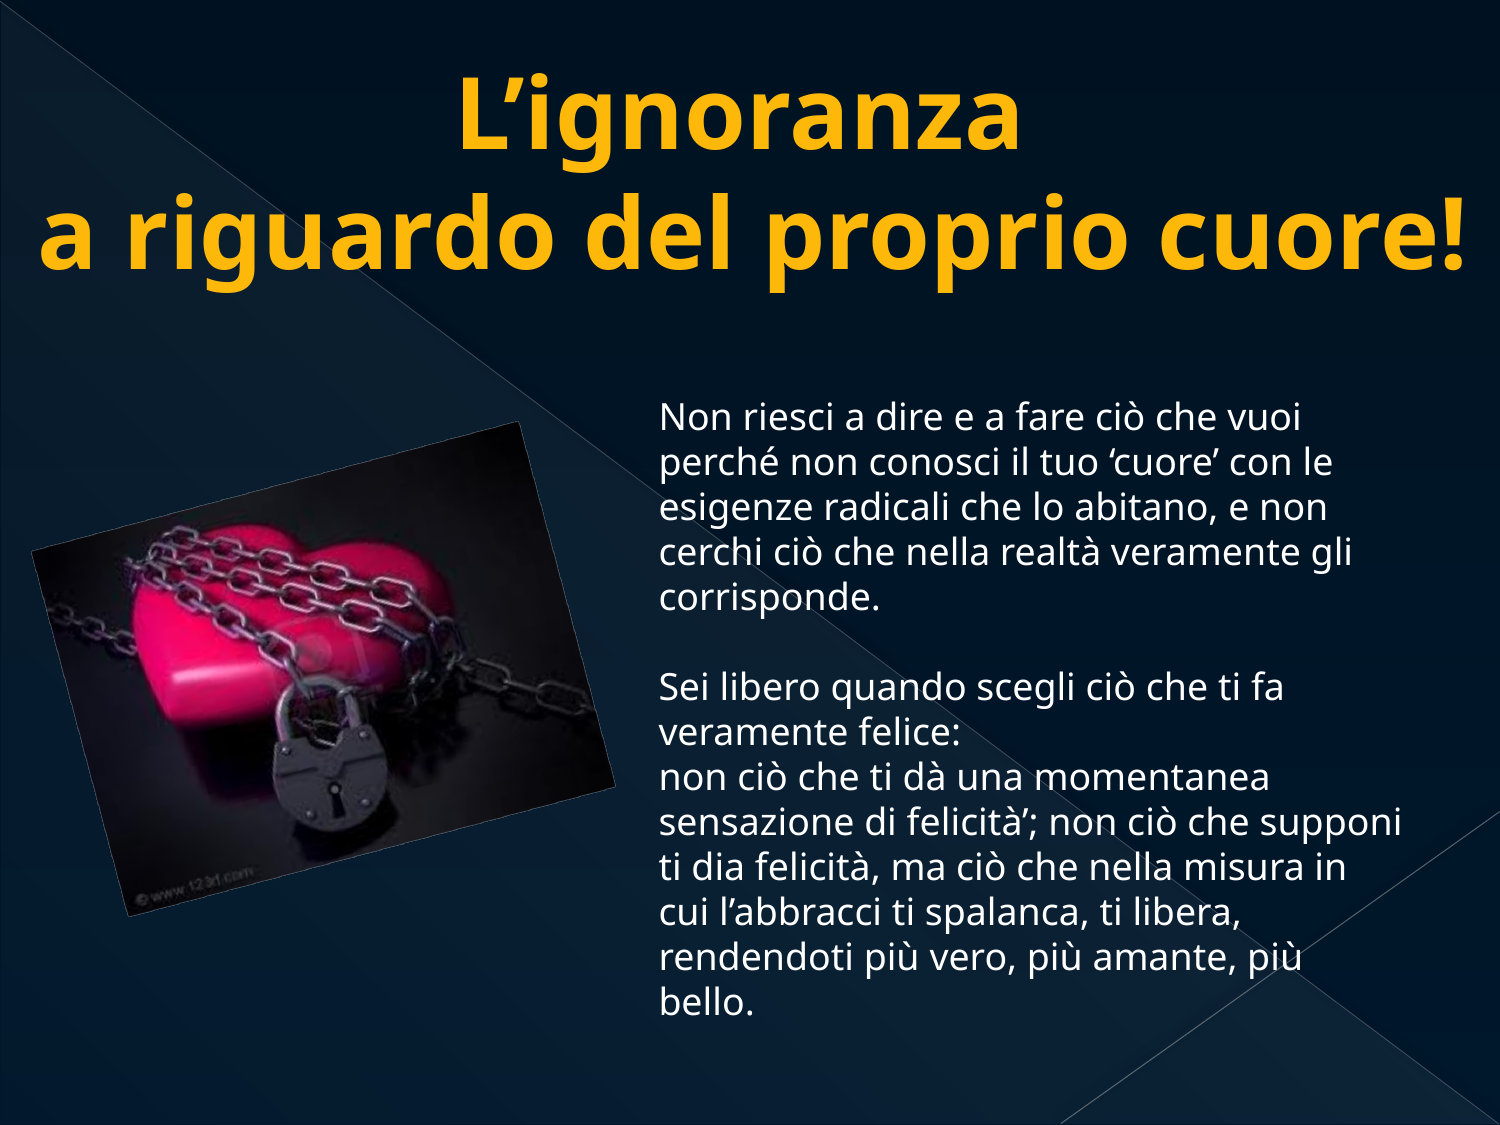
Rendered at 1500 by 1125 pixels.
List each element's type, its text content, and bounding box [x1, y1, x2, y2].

picture [32, 422, 615, 916]
text_box L’ignoranza a riguardo del proprio cuore! [22, 41, 1484, 297]
text_box Non riesci a dire e a fare ciò che vuoi perché non conosci il tuo ‘cuore’ con le esigenze radicali che lo abitano, e non cerchi ciò che nella realtà veramente gli corrisponde. Sei libero quando scegli ciò che ti fa veramente felice: non ciò che ti dà una momentanea sensazione di felicità’; non ciò che supponi ti dia felicità, ma ciò che nella misura in cui l’abbracci ti spalanca, ti libera, rendendoti più vero, più amante, più bello. [643, 385, 1424, 1075]
